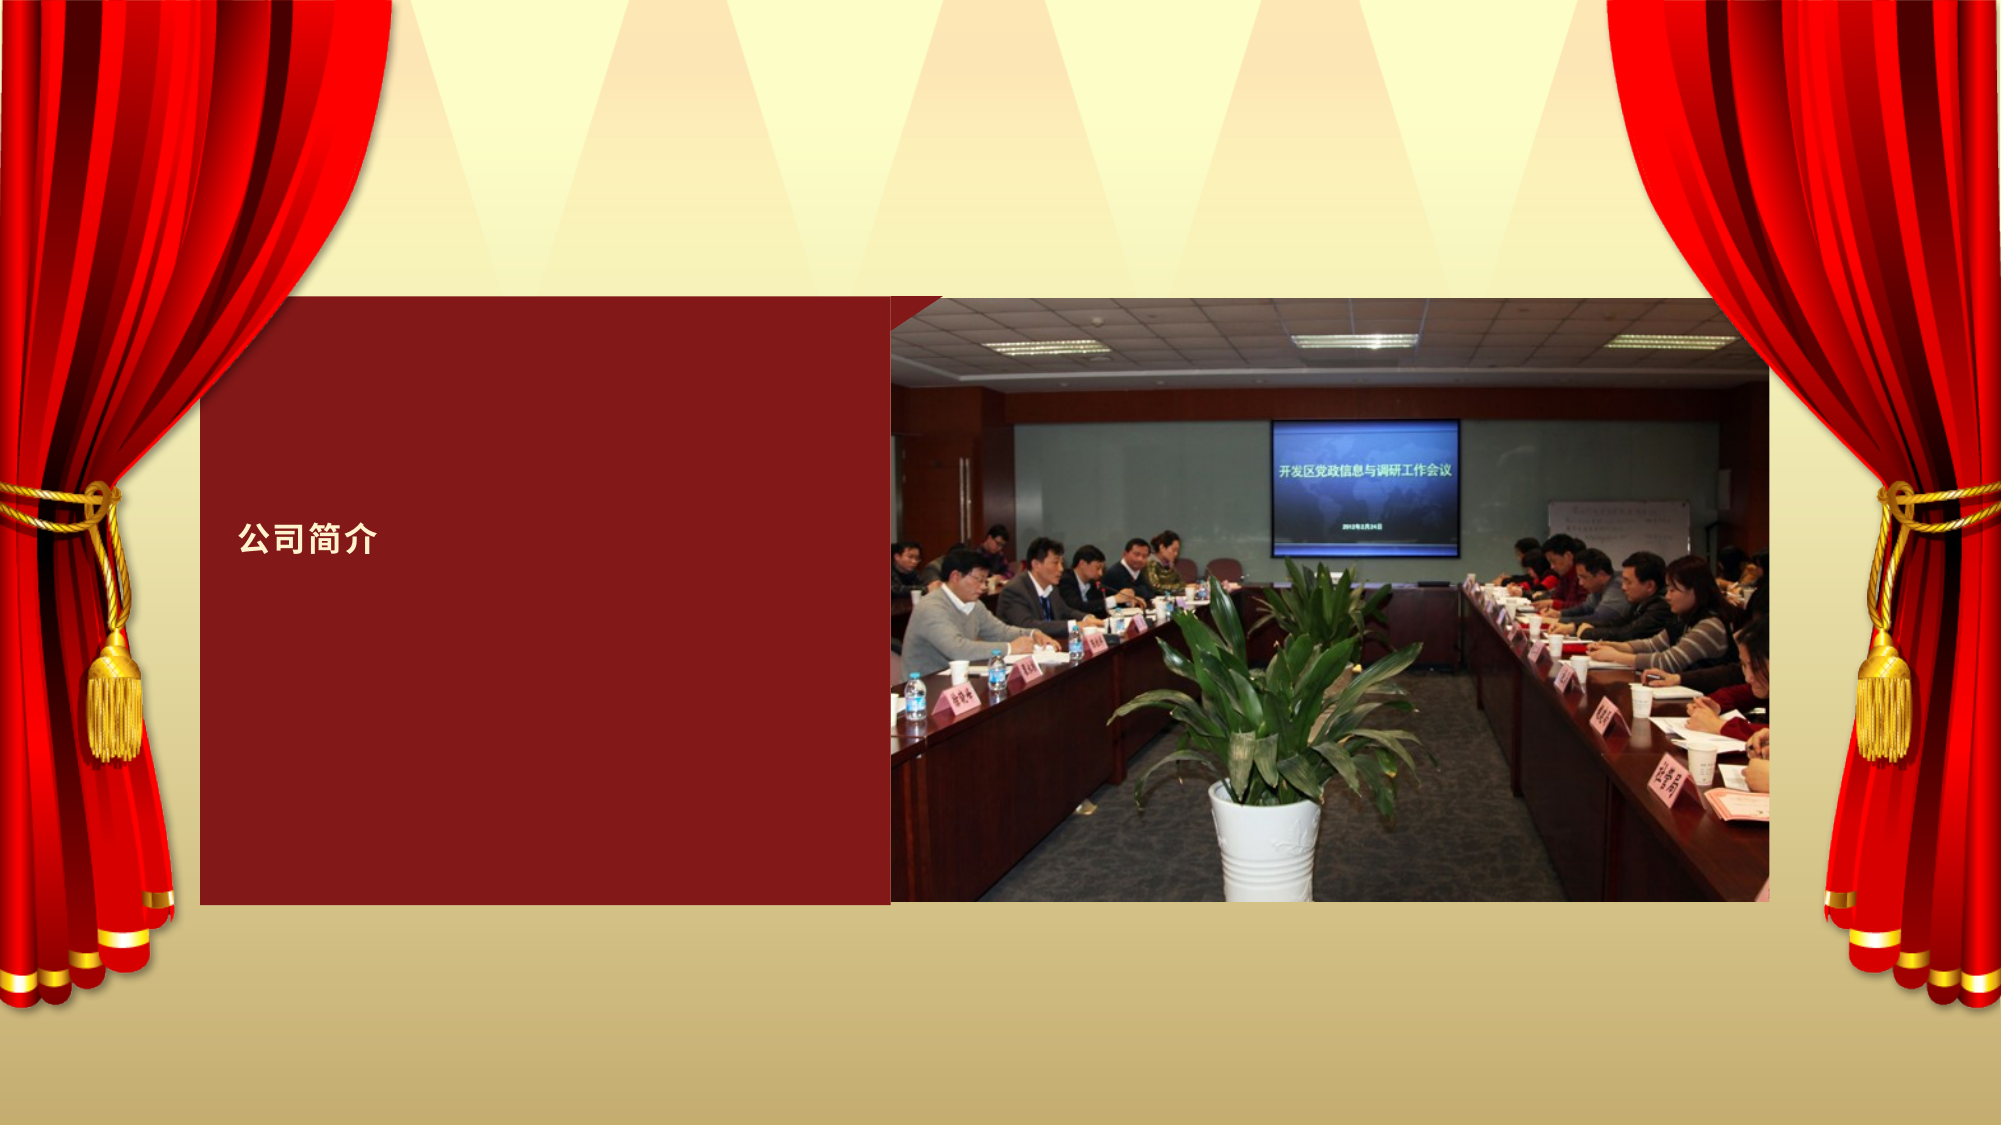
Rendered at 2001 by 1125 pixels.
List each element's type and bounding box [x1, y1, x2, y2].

text_box [431, 296, 943, 906]
picture [0, 0, 2001, 1125]
